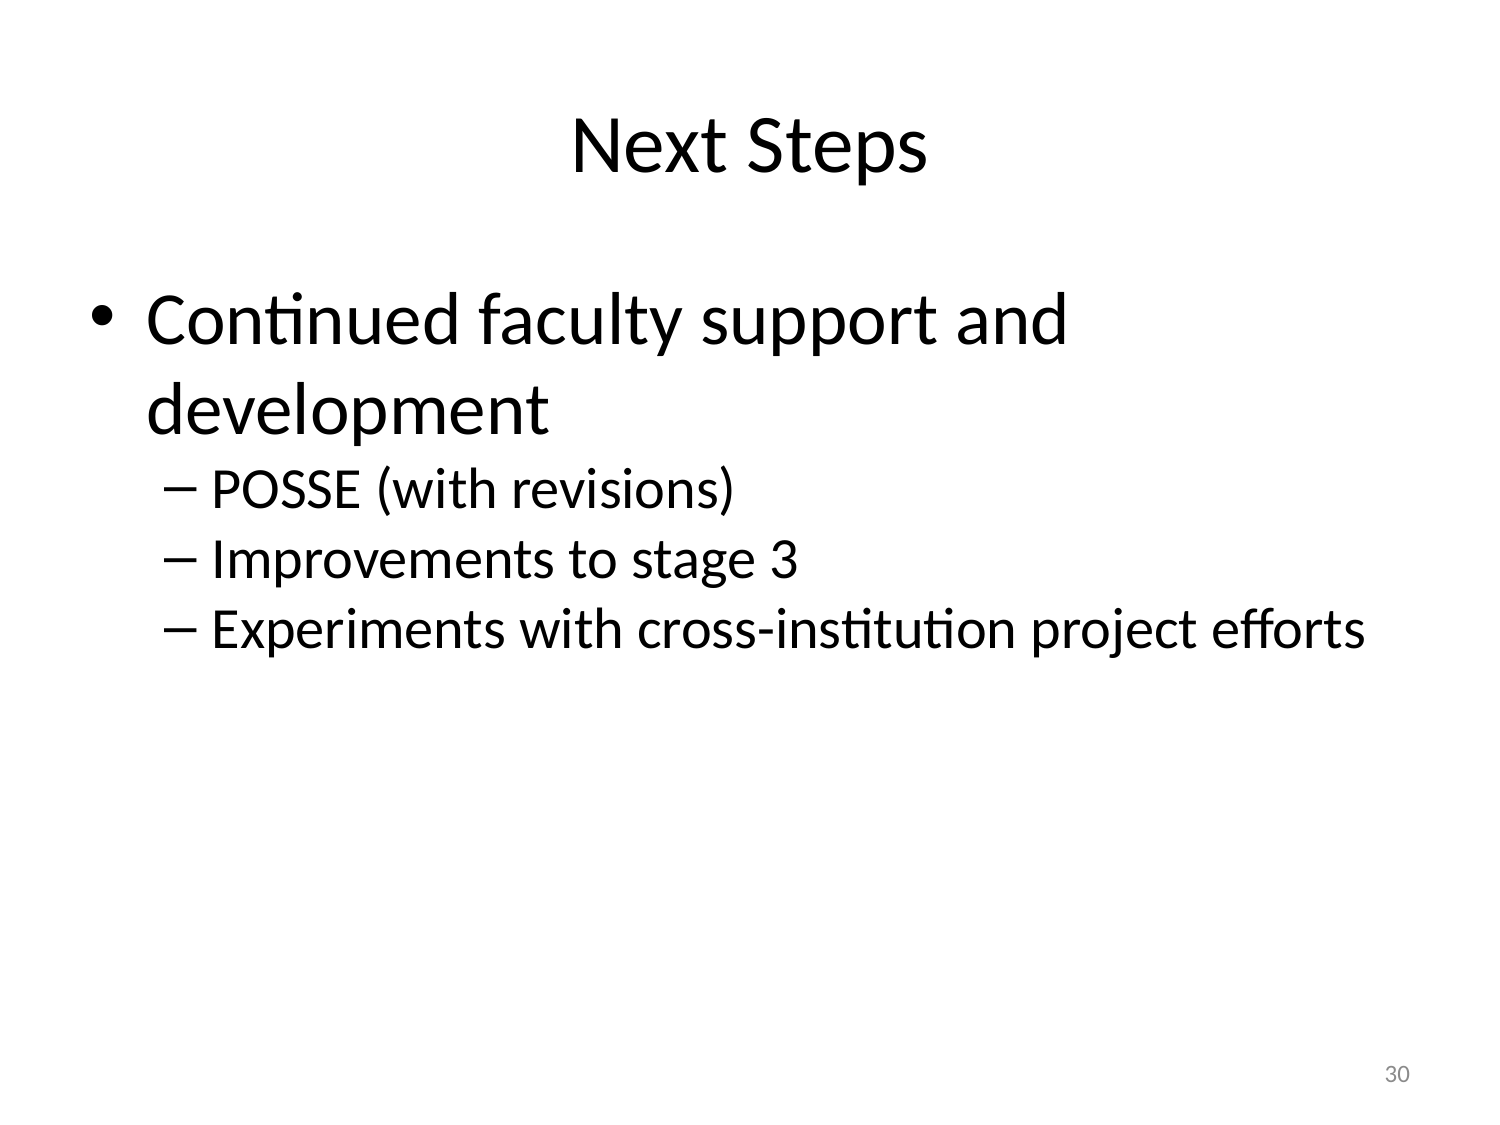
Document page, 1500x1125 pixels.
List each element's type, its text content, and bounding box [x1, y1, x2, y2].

text_box 30 [1074, 1042, 1425, 1103]
text_box Next Steps [75, 45, 1425, 233]
text_box Continued faculty support and development POSSE (with revisions) Improvements to stage 3 Experiments with cross-institution project efforts [75, 262, 1425, 1005]
